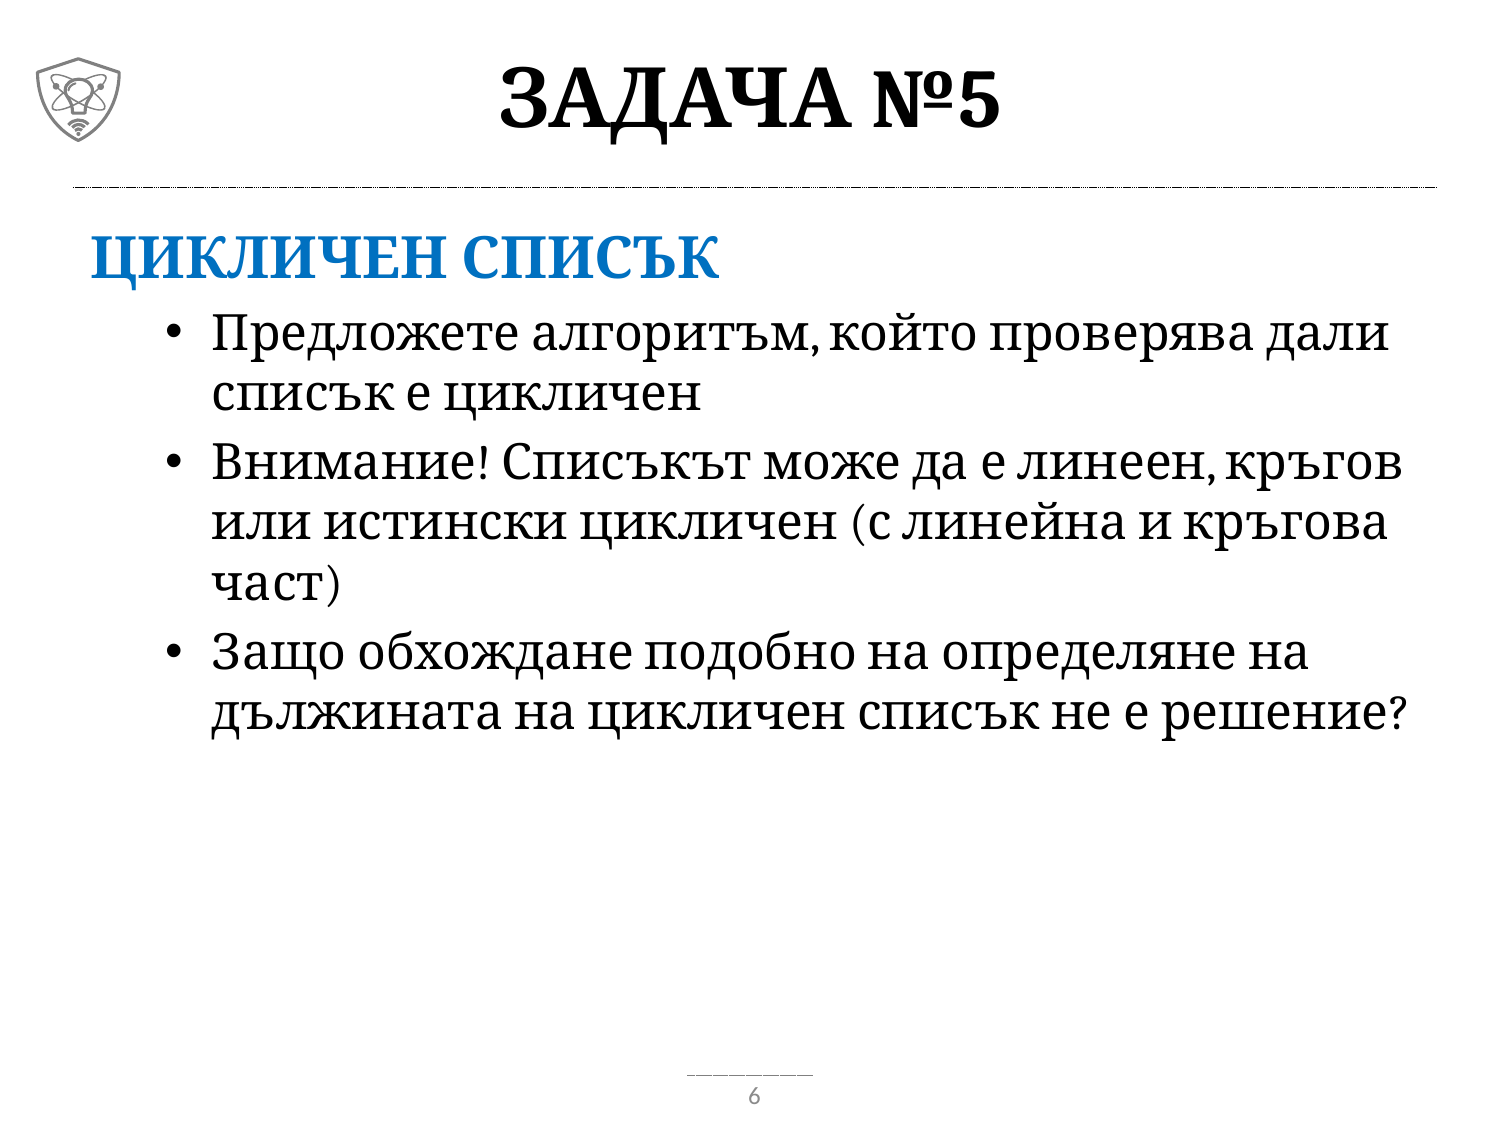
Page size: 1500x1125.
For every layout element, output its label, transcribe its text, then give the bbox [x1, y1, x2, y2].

list Цикличен списък Предложете алгоритъм, който проверява дали списък е цикличен Внимание! Списъкът може да е линеен, кръгов или истински цикличен (с линейна и кръгова част) Защо обхождане подобно на определяне на дължината на цикличен списък не е решение? [75, 212, 1450, 1063]
title Задача №5 [0, 0, 1500, 188]
slide_number 6 [579, 1065, 930, 1125]
